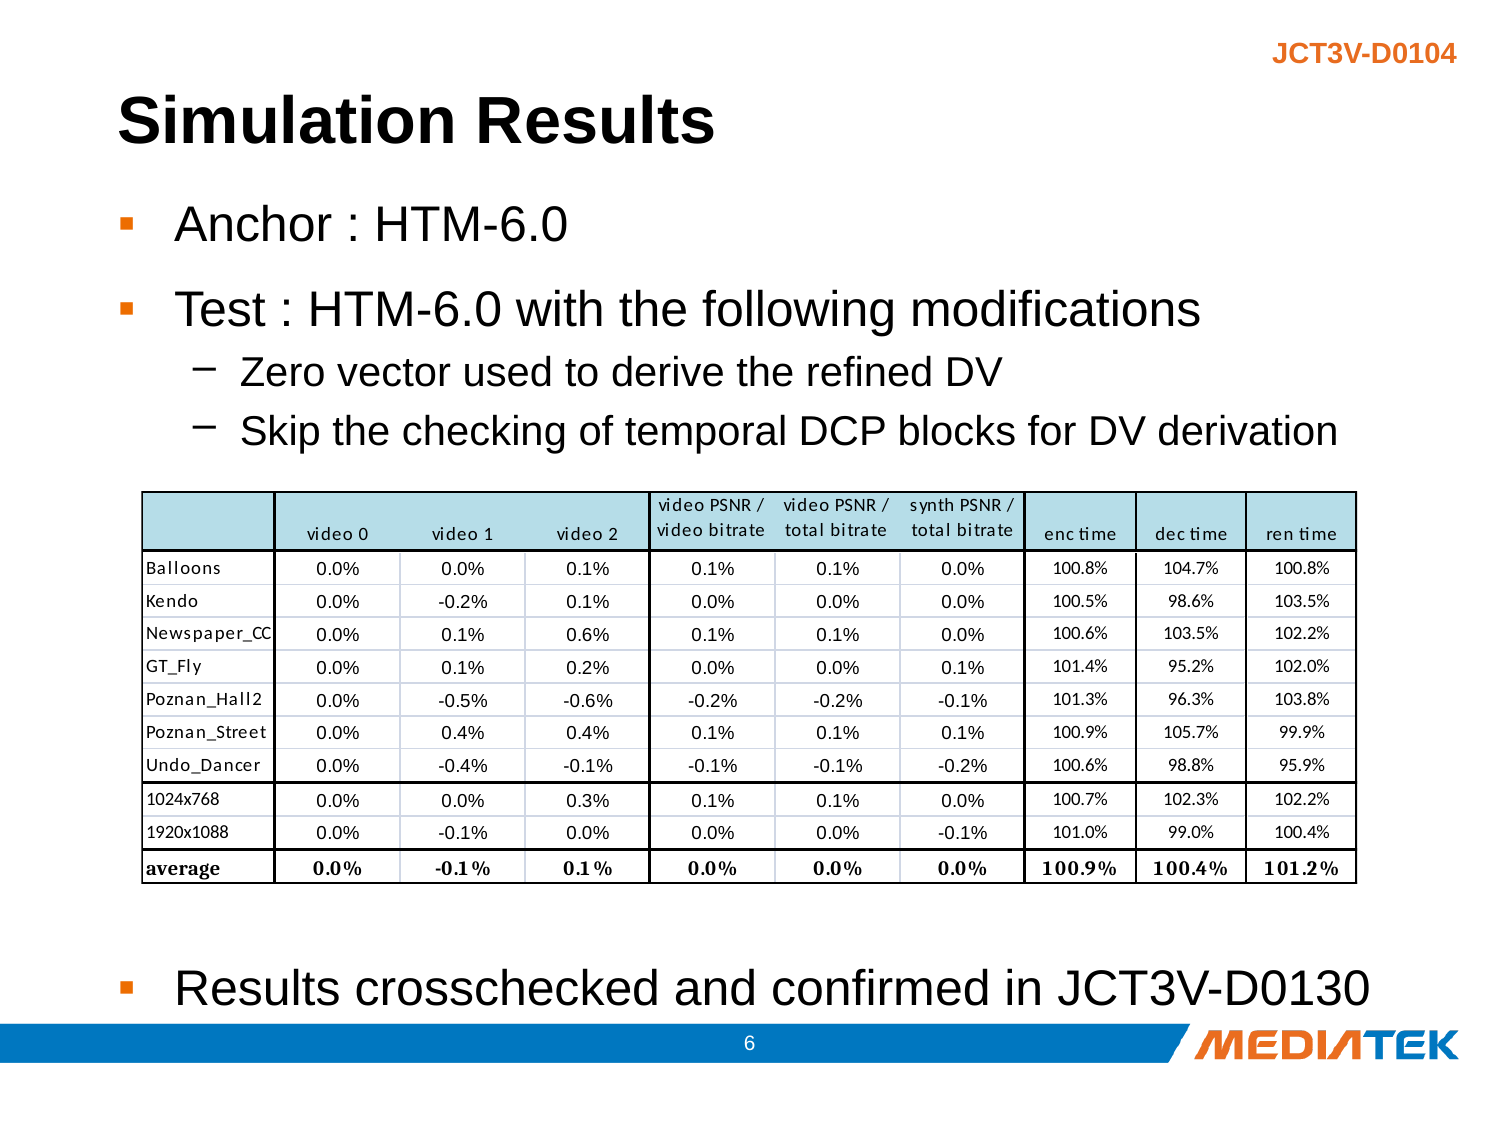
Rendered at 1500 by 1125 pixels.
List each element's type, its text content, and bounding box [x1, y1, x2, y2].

picture [141, 491, 1359, 886]
title Simulation Results [101, 62, 1425, 172]
picture [0, 1023, 711, 1063]
picture [789, 1023, 1459, 1063]
slide_number 5 [711, 1022, 789, 1090]
list Anchor : HTM-6.0 Test : HTM-6.0 with the following modifications Zero vector used to derive the refined DV Skip the checking of temporal DCP blocks for DV derivation Results crosschecked and confirmed in JCT3V-D0130 [102, 184, 1425, 998]
